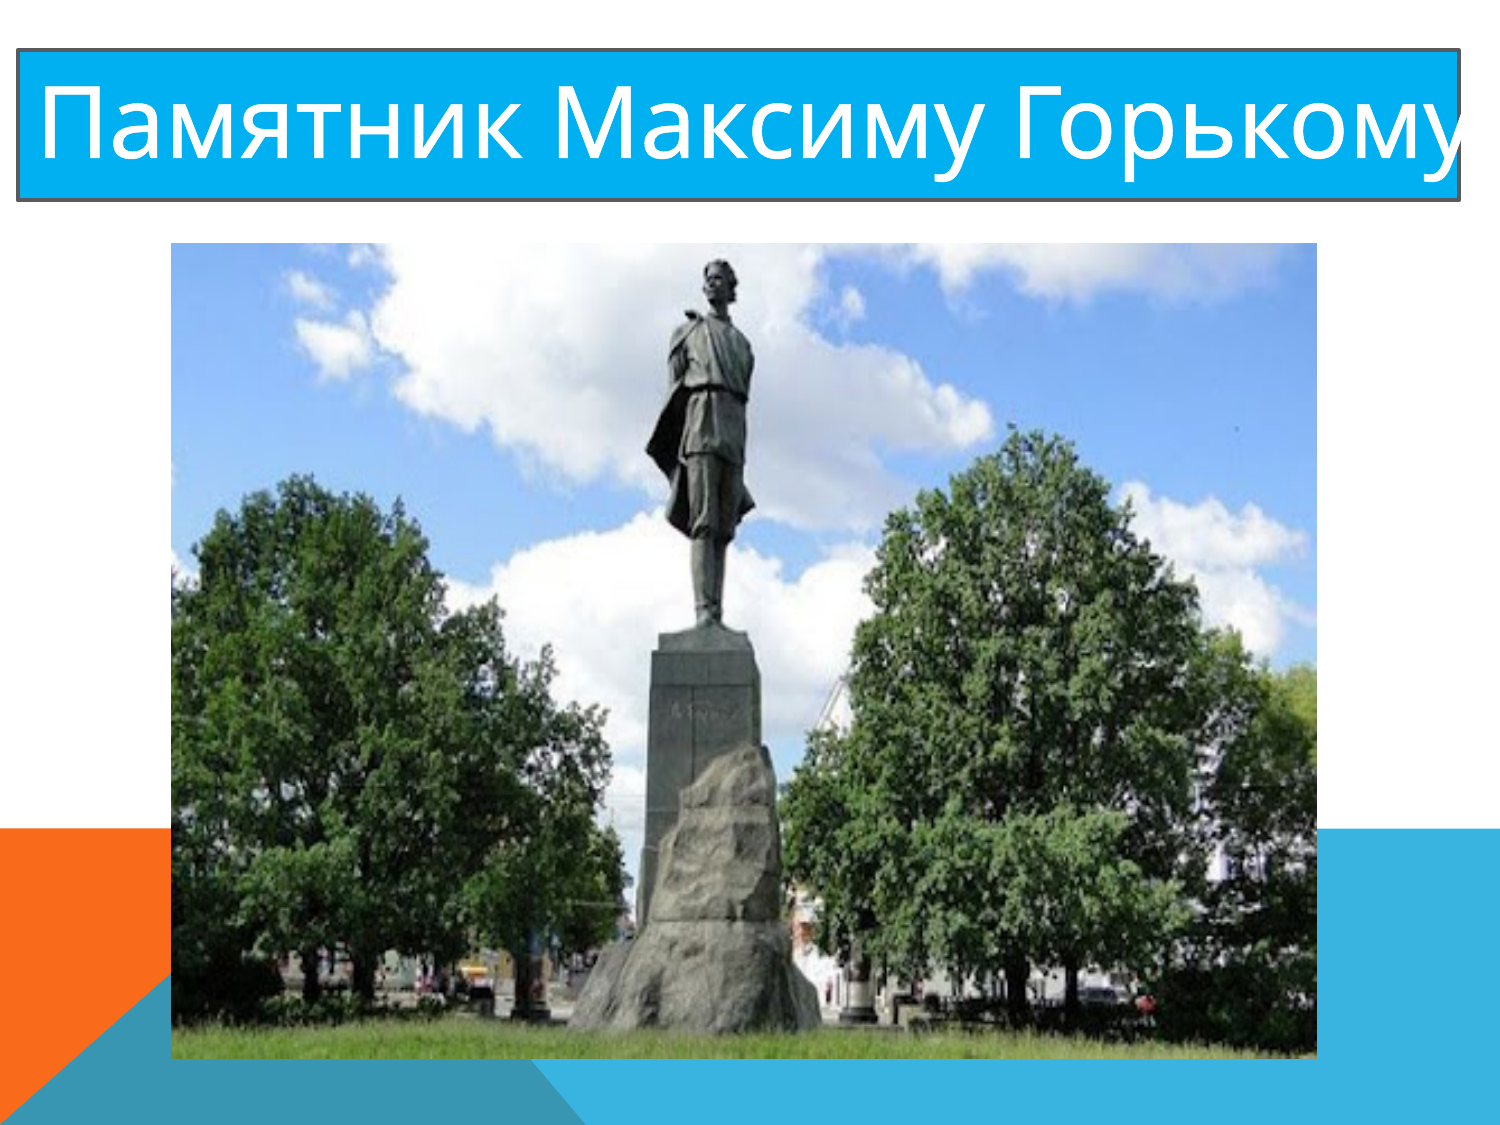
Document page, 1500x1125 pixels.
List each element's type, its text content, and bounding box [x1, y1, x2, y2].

picture [170, 243, 1318, 1059]
text_box Памятник Максиму Горькому [21, 50, 1491, 186]
text_box [16, 48, 1461, 202]
